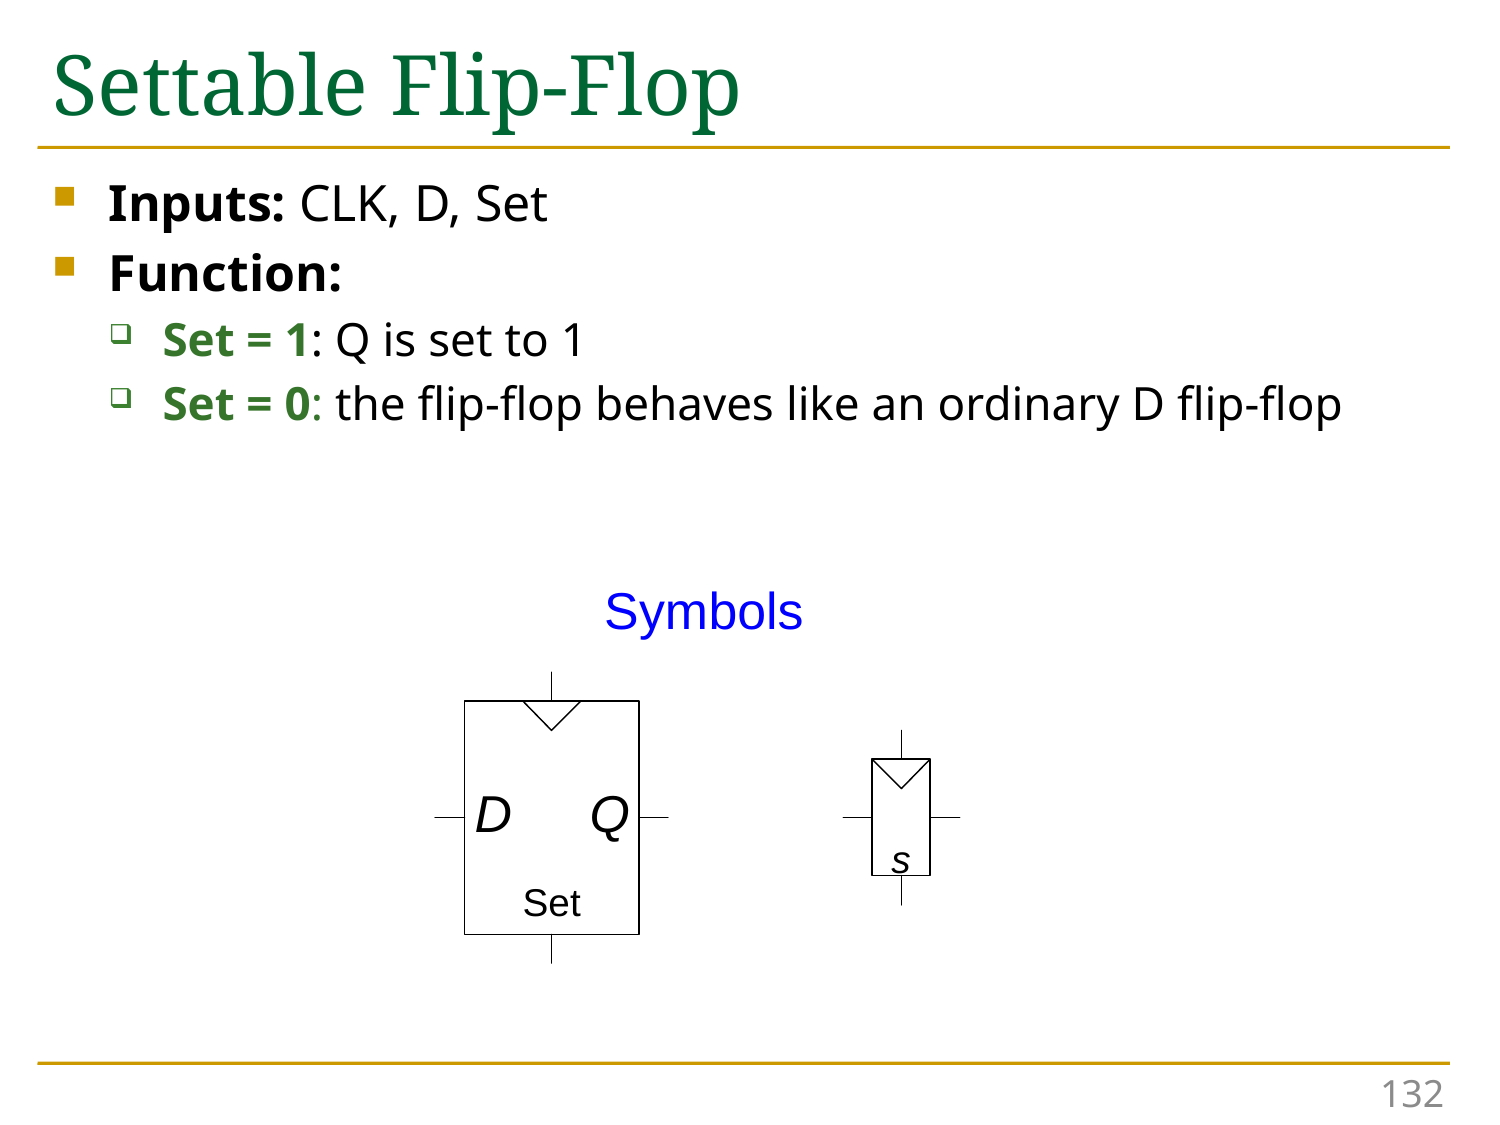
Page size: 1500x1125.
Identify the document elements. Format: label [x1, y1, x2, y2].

text_box [424, 512, 968, 972]
list [37, 163, 1450, 1016]
title [37, 24, 1450, 163]
slide_number [1121, 1066, 1460, 1125]
